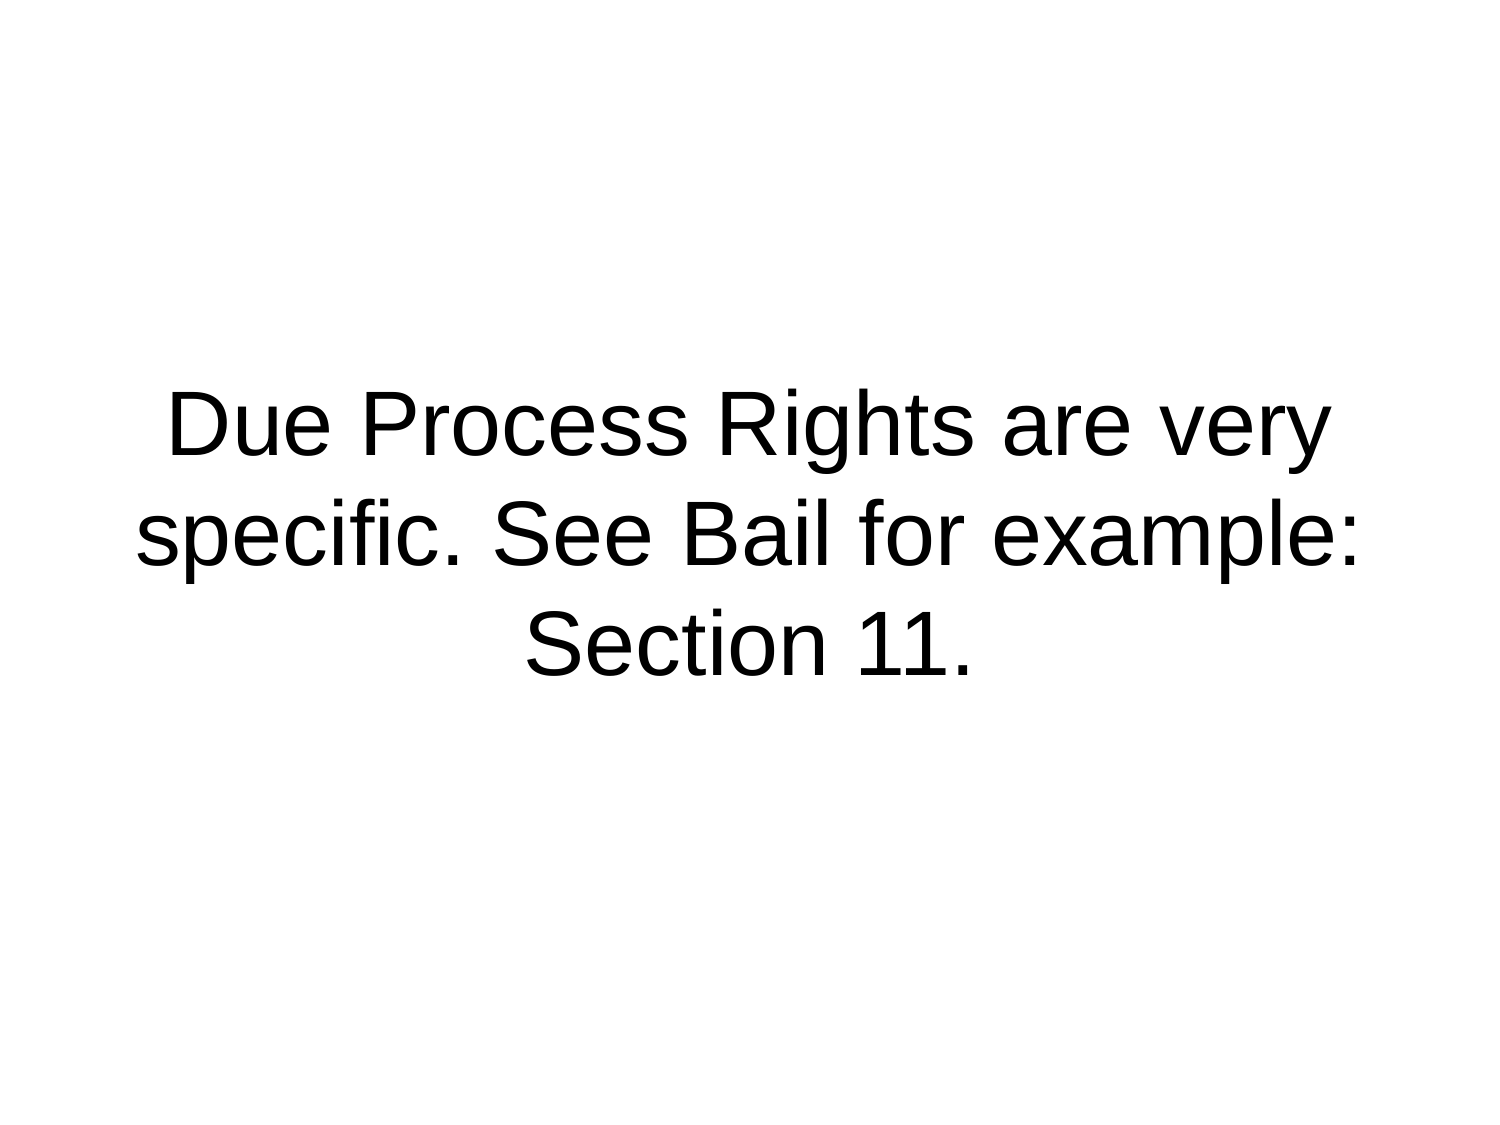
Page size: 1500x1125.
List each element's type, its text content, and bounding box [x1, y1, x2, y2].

title Due Process Rights are very specific. See Bail for example: Section 11. [74, 44, 1426, 1013]
